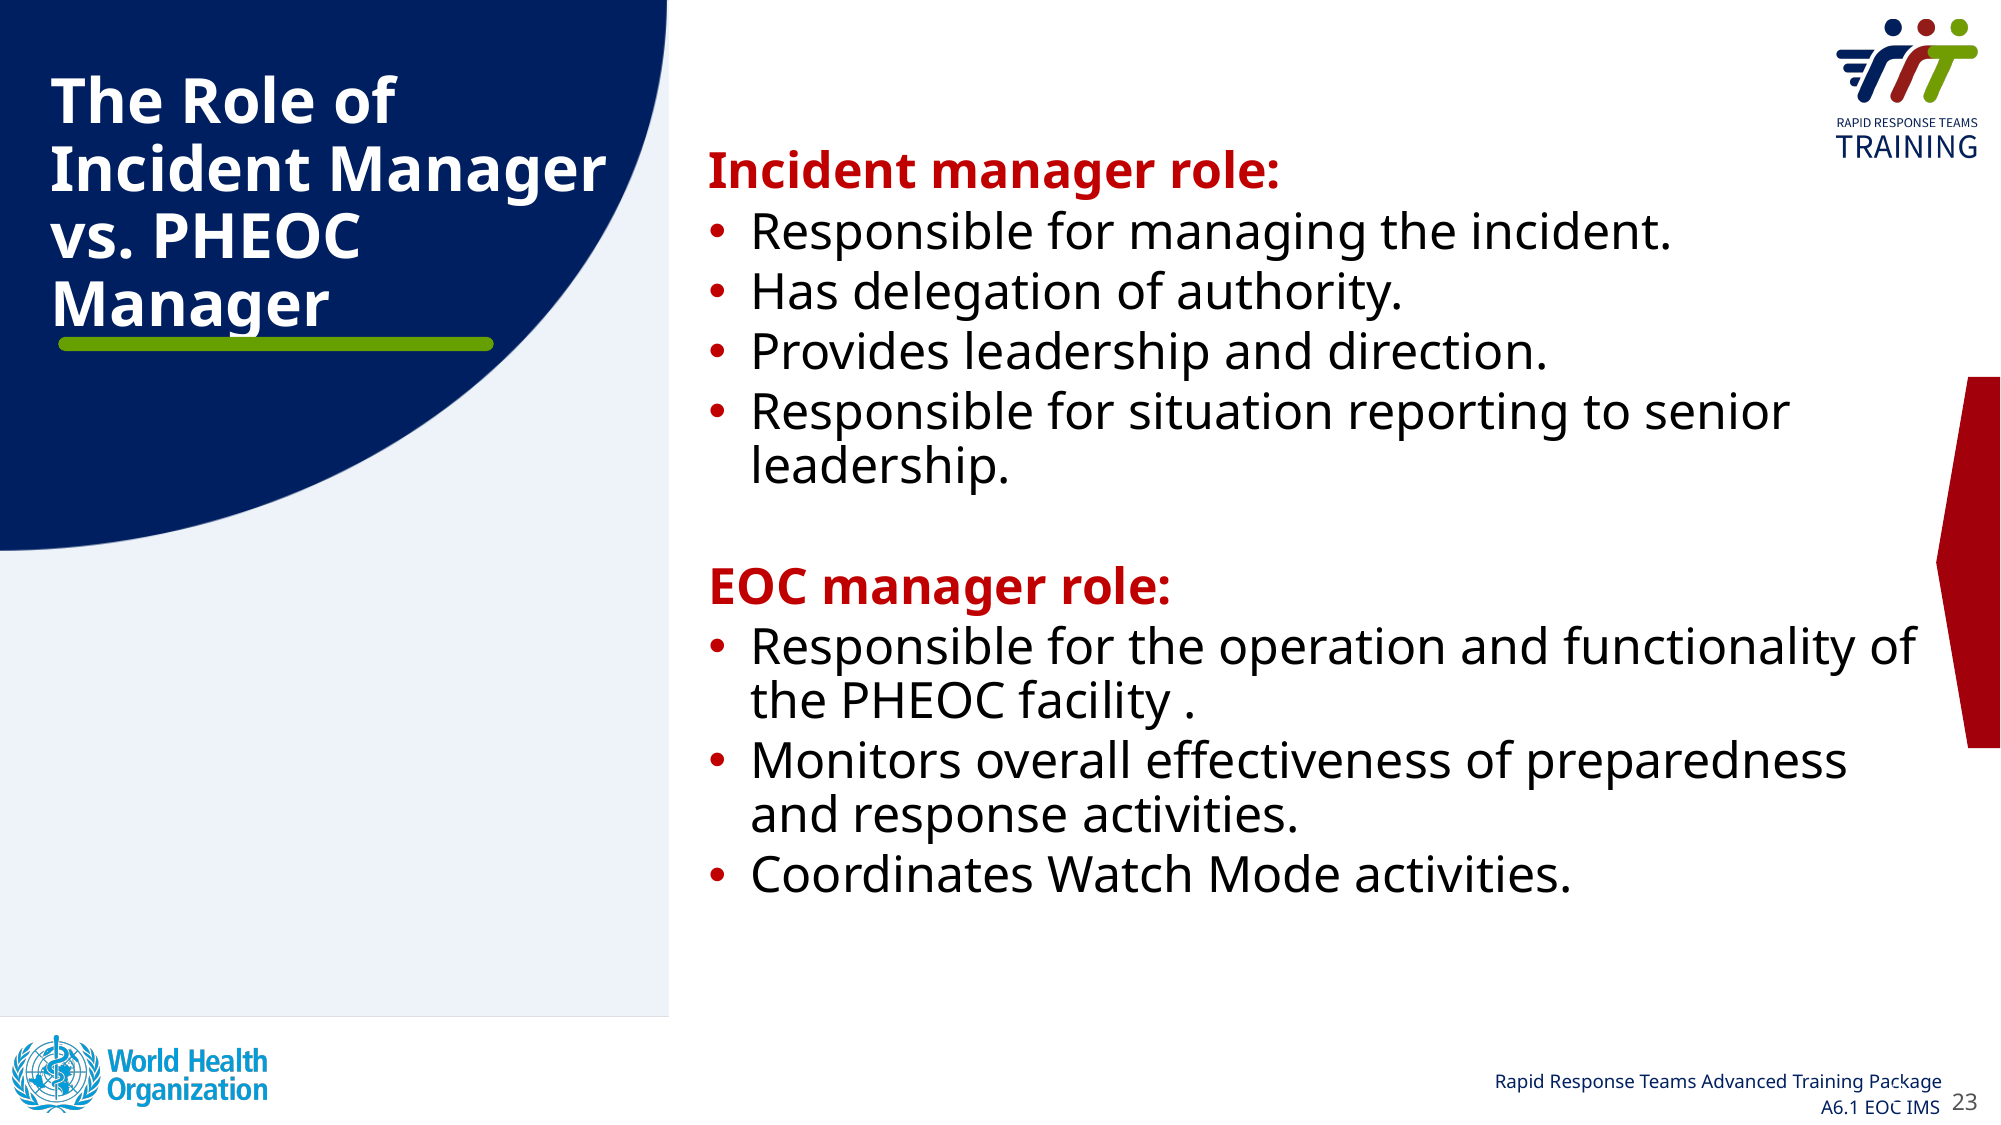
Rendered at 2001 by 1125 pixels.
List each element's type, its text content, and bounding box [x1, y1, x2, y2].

title The Role of Incident Manager vs. PHEOC Manager [42, 45, 622, 364]
picture [58, 1050, 64, 1058]
picture [12, 1083, 48, 1113]
text_box [58, 336, 494, 352]
picture [12, 1035, 267, 1113]
slide_number 23 [1882, 1049, 1930, 1092]
list Incident manager role: Responsible for managing the incident. Has delegation of authority. Provides leadership and direction. Responsible for situation reporting to senior leadership. EOC manager role: Responsible for the operation and functionality of the PHEOC facility . Monitors overall effectiveness of preparedness and response activities. Coordinates Watch Mode activities. [700, 137, 1937, 1049]
picture [0, 0, 669, 1018]
picture [1835, 19, 1978, 167]
